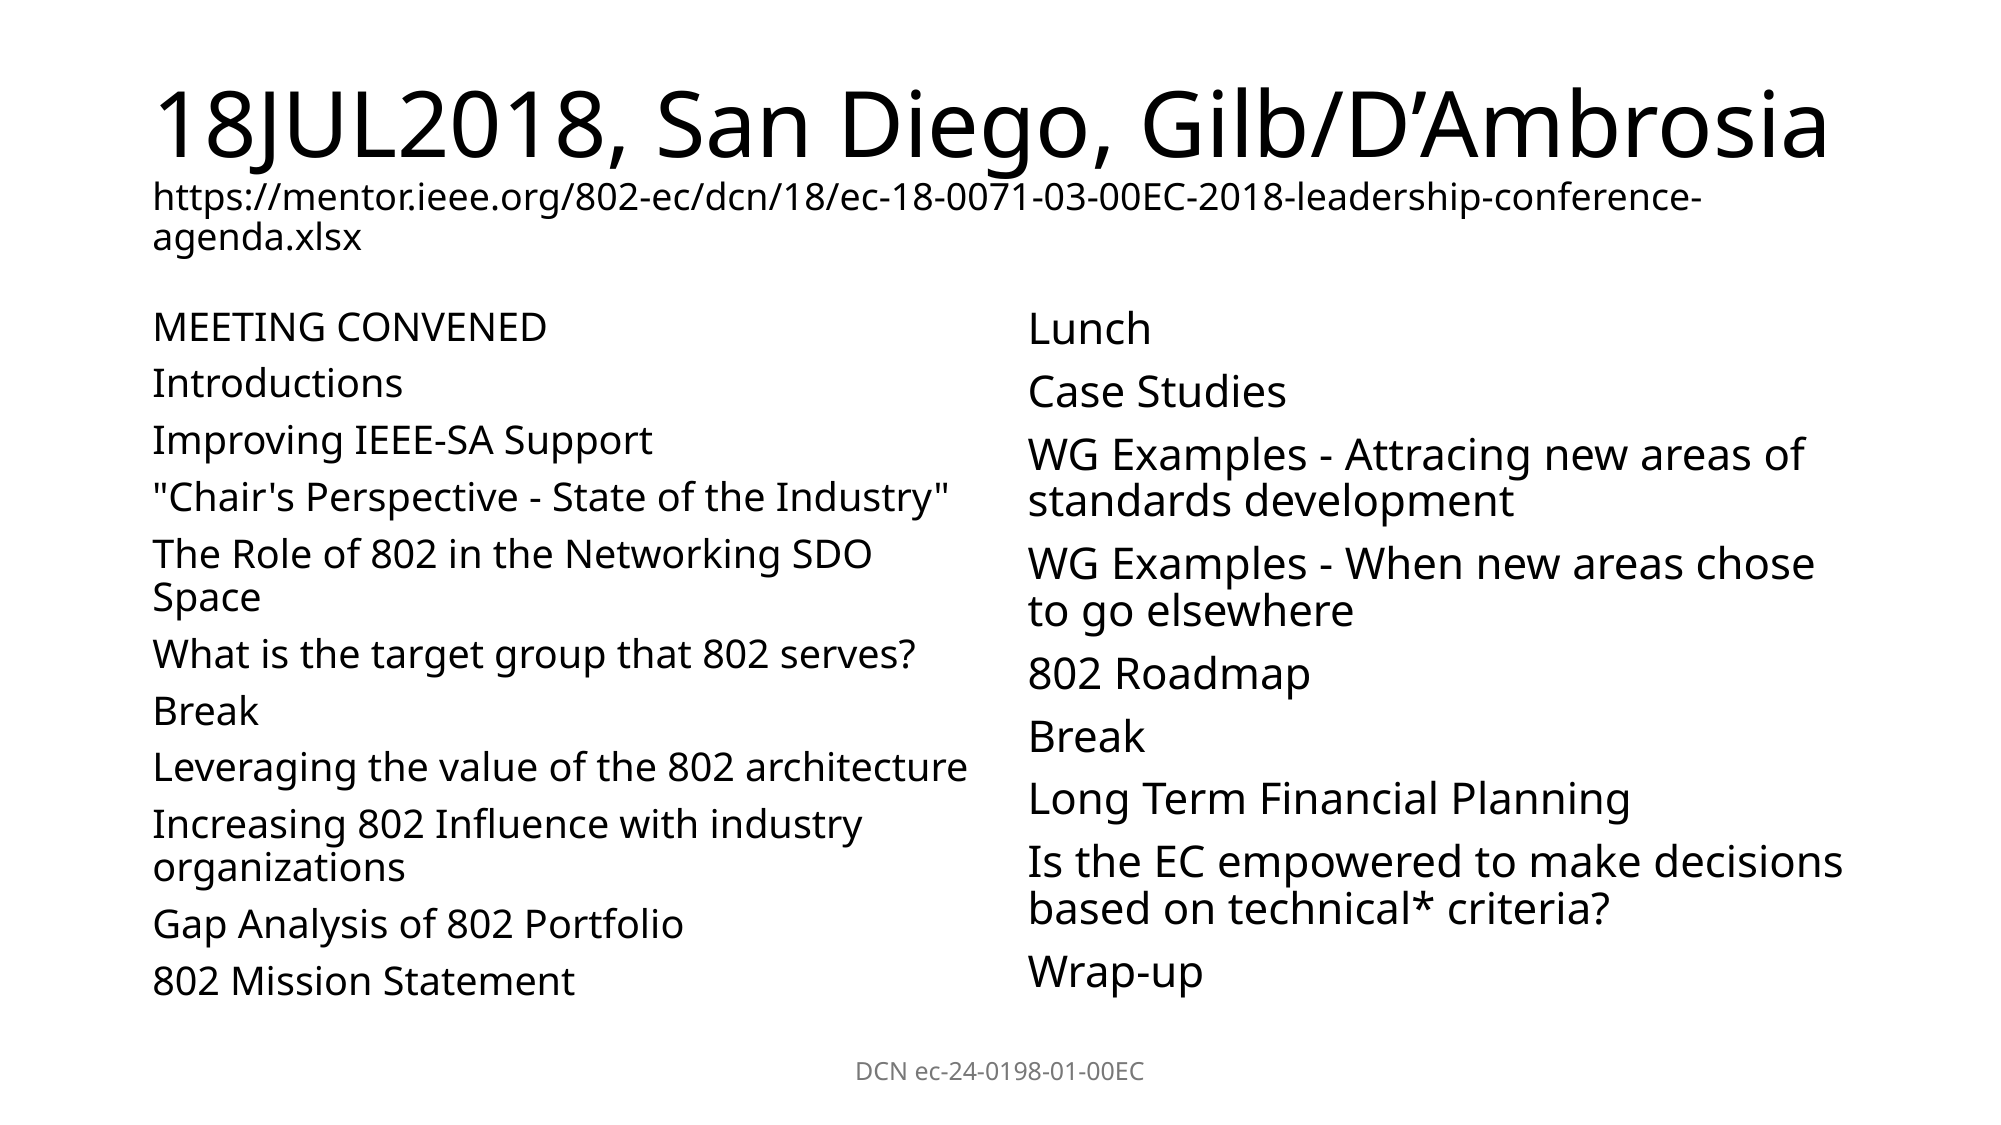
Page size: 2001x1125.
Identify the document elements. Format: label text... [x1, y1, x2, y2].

footer DCN ec-24-0198-01-00EC [662, 1042, 1338, 1103]
list Lunch Case Studies WG Examples - Attracing new areas of standards development WG Examples - When new areas chose to go elsewhere 802 Roadmap Break Long Term Financial Planning Is the EC empowered to make decisions based on technical* criteria? Wrap-up [1012, 299, 1863, 1014]
list MEETING CONVENED Introductions Improving IEEE-SA Support "Chair's Perspective - State of the Industry" The Role of 802 in the Networking SDO Space What is the target group that 802 serves? Break Leveraging the value of the 802 architecture Increasing 802 Influence with industry organizations Gap Analysis of 802 Portfolio 802 Mission Statement [137, 299, 988, 1014]
title 18JUL2018, San Diego, Gilb/D’Ambrosia https://mentor.ieee.org/802-ec/dcn/18/ec-18-0071-03-00EC-2018-leadership-conference-agenda.xlsx [137, 59, 1863, 278]
